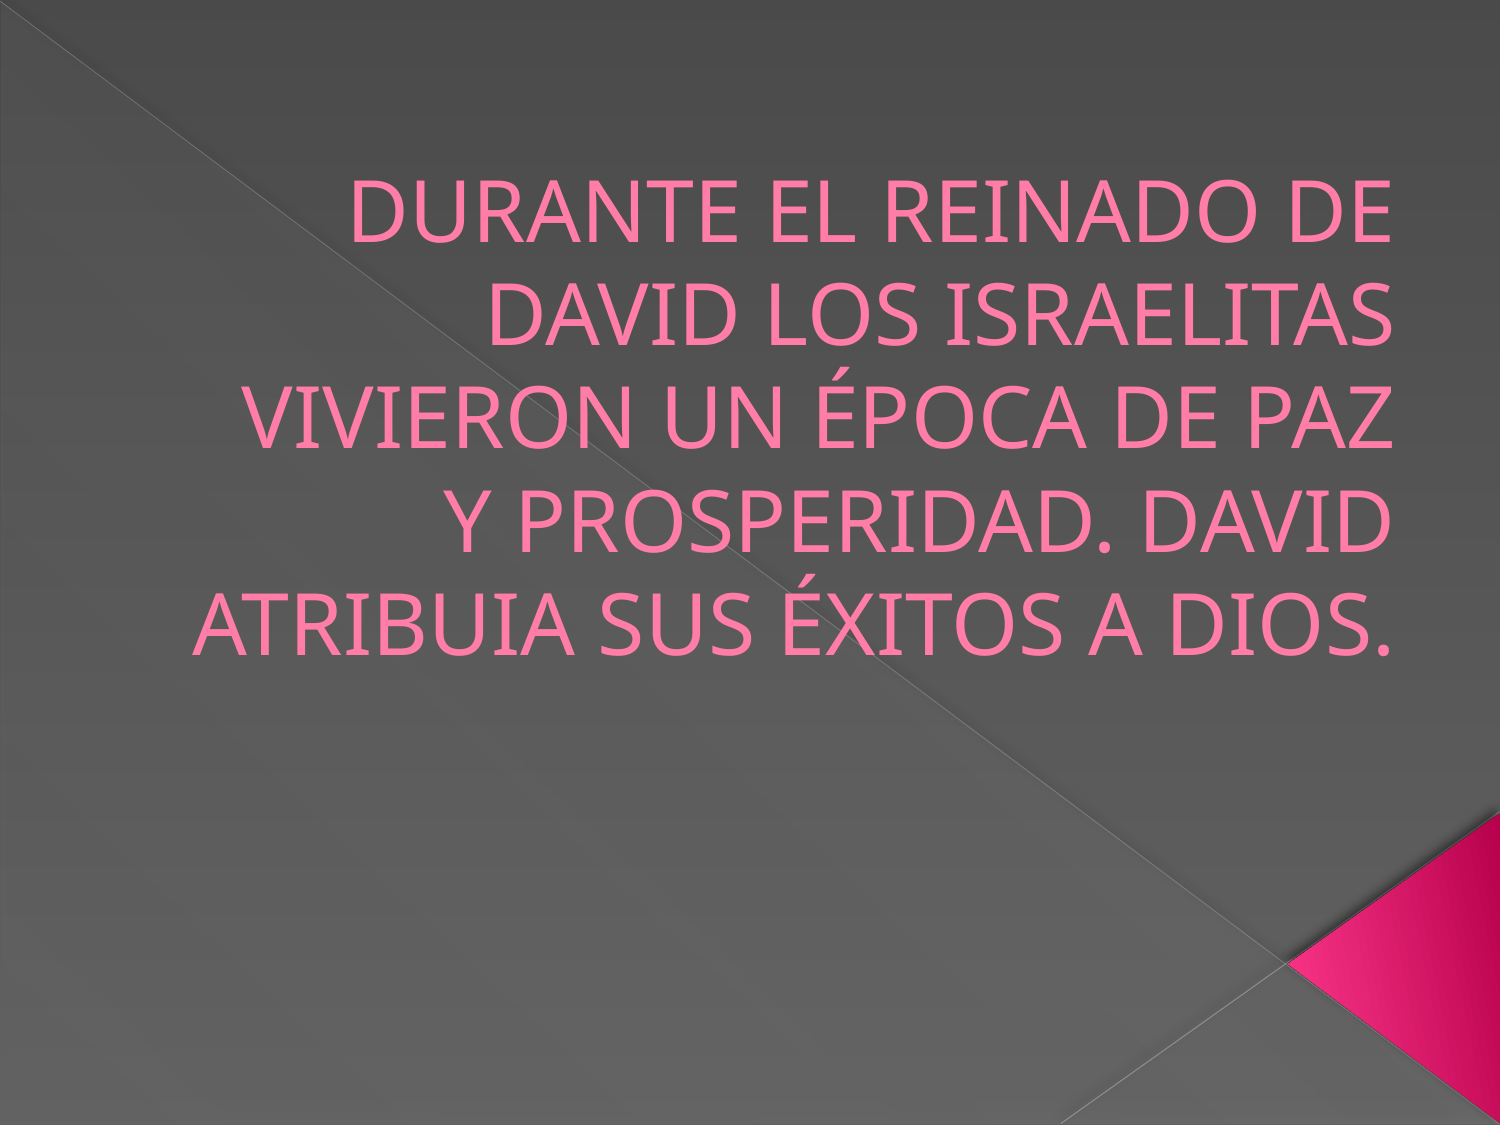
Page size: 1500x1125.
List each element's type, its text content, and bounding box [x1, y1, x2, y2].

title DURANTE EL REINADO DE DAVID LOS ISRAELITAS VIVIERON UN ÉPOCA DE PAZ Y PROSPERIDAD. DAVID ATRIBUIA SUS ÉXITOS A DIOS. [88, 127, 1412, 681]
